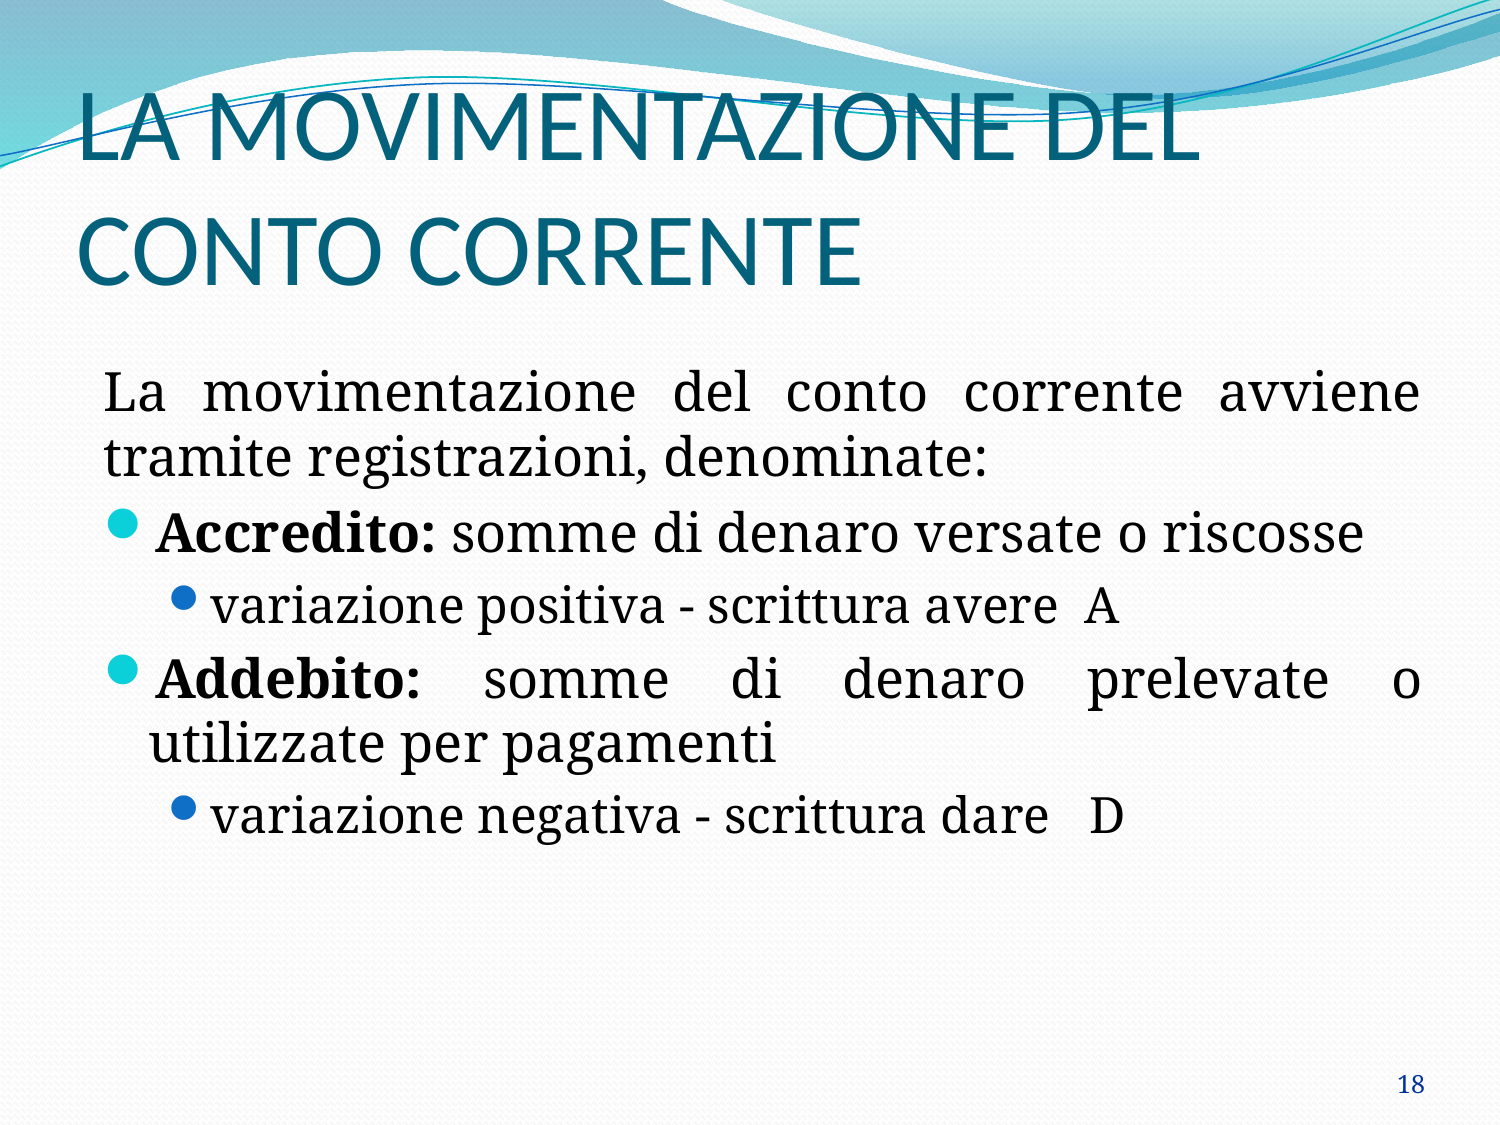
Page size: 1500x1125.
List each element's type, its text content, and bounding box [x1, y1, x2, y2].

slide_number 18 [1299, 1042, 1425, 1103]
title LA MOVIMENTAZIONE DEL CONTO CORRENTE [76, 278, 1427, 407]
list La movimentazione del conto corrente avviene tramite registrazioni, denominate: Accredito: somme di denaro versate o riscosse variazione positiva - scrittura avere A Addebito: somme di denaro prelevate o utilizzate per pagamenti variazione negativa - scrittura dare D [88, 349, 1439, 964]
